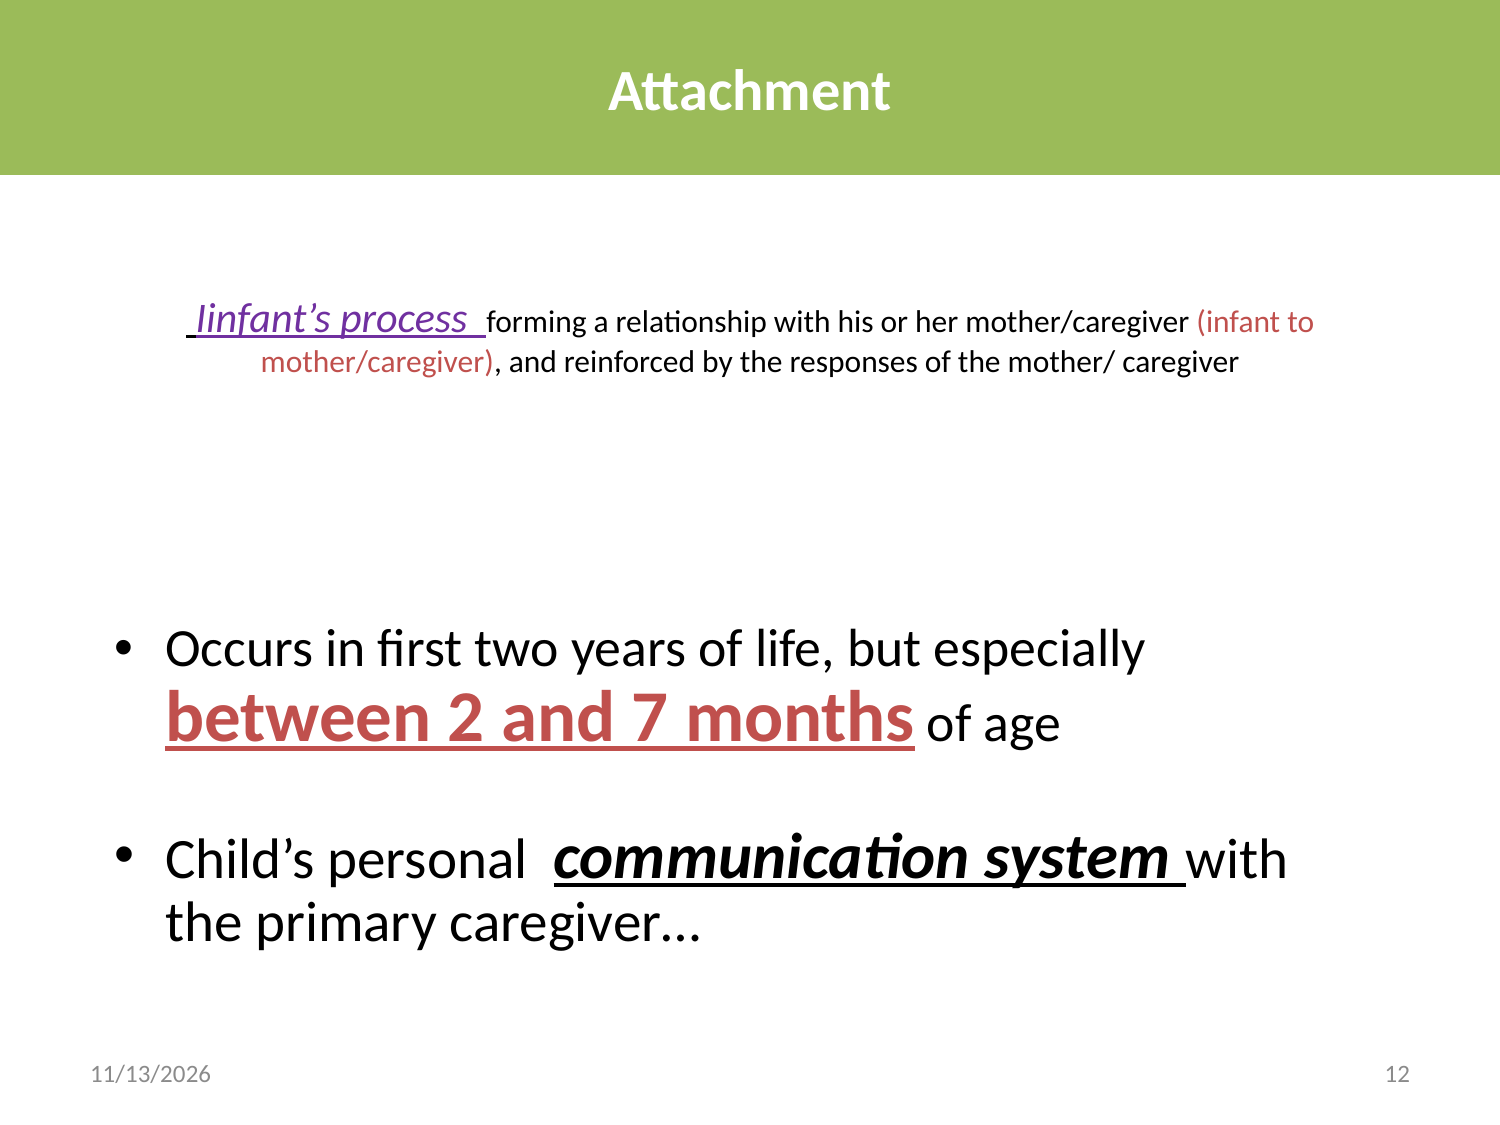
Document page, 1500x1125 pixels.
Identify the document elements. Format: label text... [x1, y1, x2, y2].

list Occurs in first two years of life, but especially between 2 and 7 months of age Child’s personal communication system with the primary caregiver… [99, 612, 1375, 997]
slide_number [75, 1042, 425, 1103]
title Iinfant’s process forming a relationship with his or her mother/caregiver (infant to mother/caregiver), and reinforced by the responses of the mother/ caregiver [112, 175, 1388, 388]
text_box Attachment [0, 0, 1500, 175]
slide_number 12 [1074, 1042, 1425, 1103]
